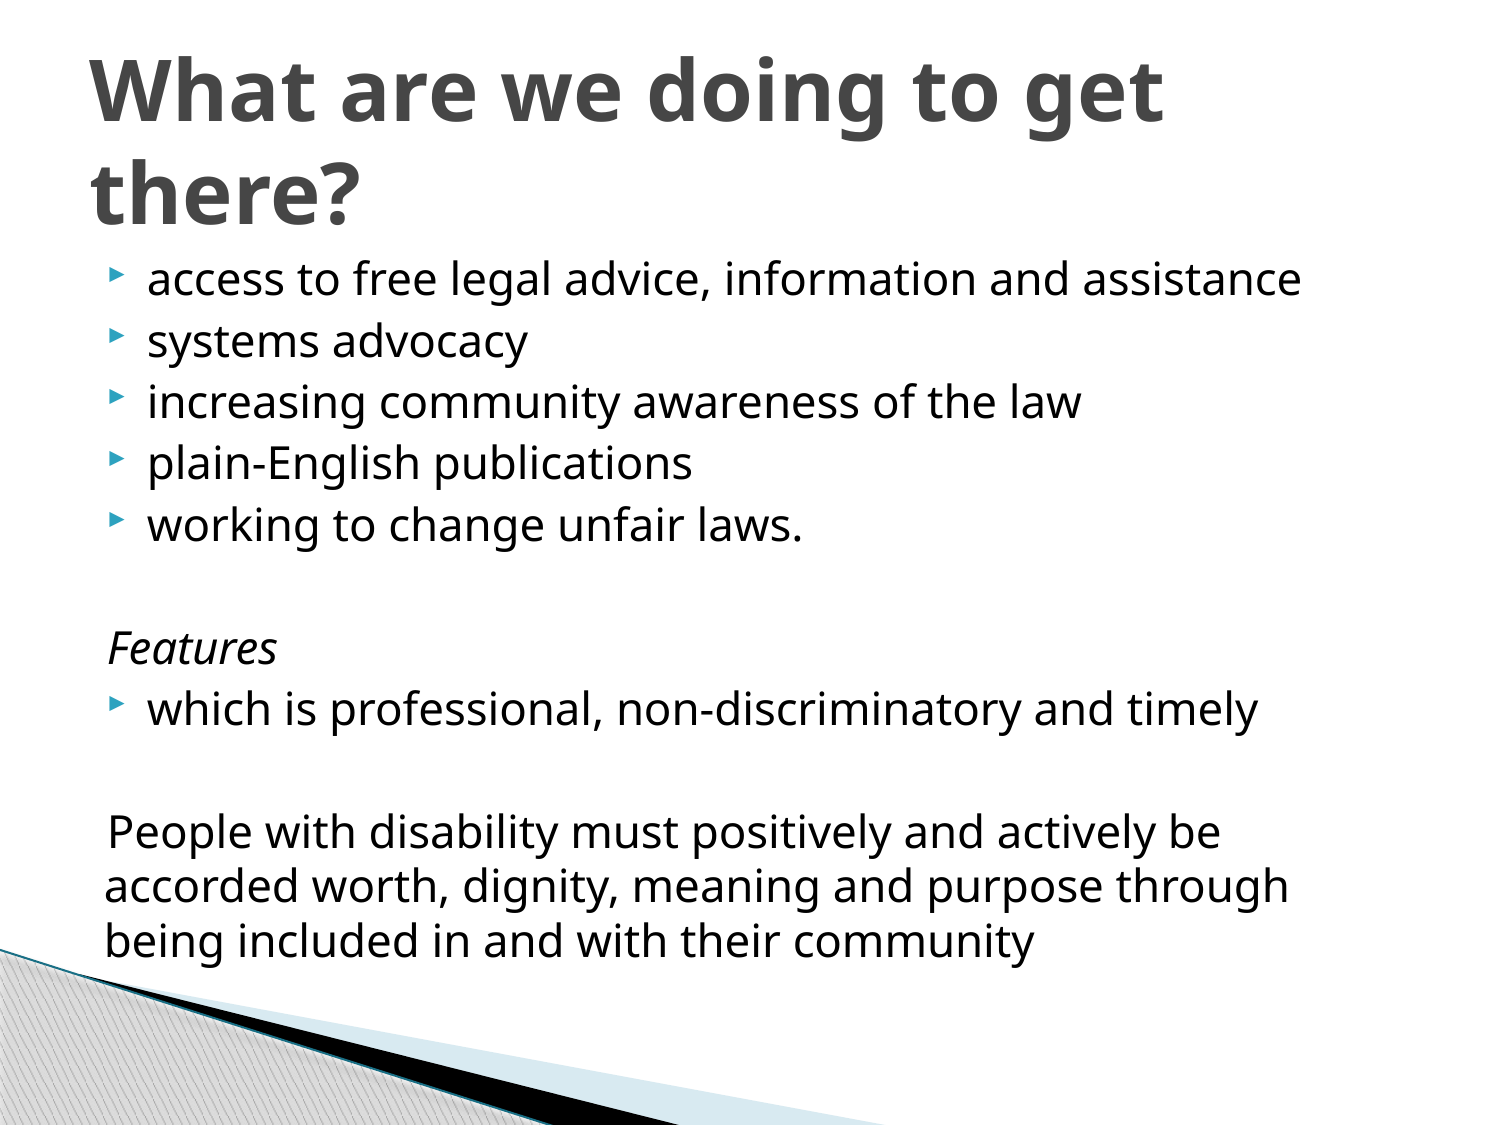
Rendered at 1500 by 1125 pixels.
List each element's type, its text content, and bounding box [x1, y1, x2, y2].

list access to free legal advice, information and assistance systems advocacy increasing community awareness of the law plain-English publications working to change unfair laws. Features which is professional, non-discriminatory and timely People with disability must positively and actively be accorded worth, dignity, meaning and purpose through being included in and with their community [75, 243, 1425, 986]
title What are we doing to get there? [75, 45, 1425, 233]
